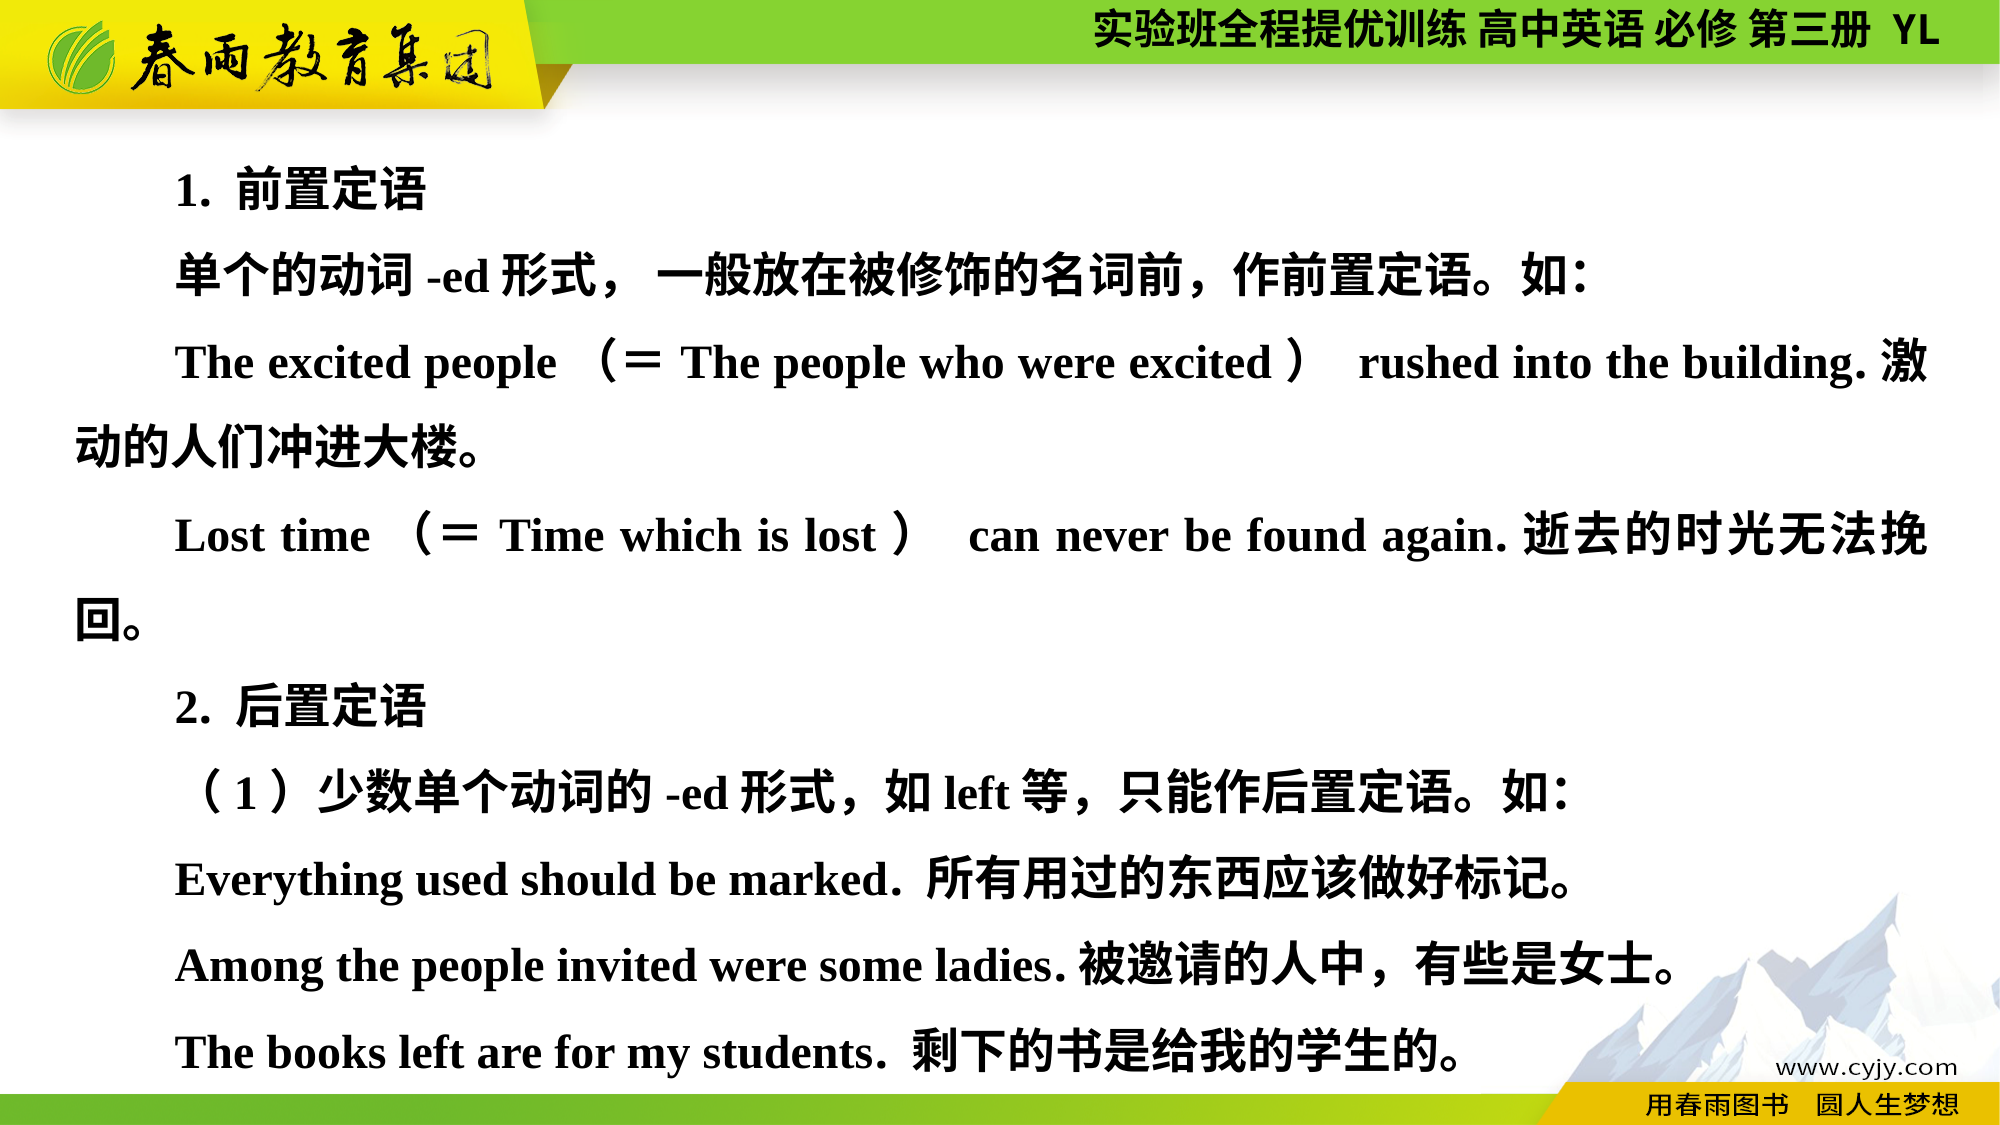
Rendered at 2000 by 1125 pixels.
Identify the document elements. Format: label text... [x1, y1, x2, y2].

picture [0, 0, 2000, 1125]
list 1. 前置定语 单个的动词-ed形式， 一般放在被修饰的名词前，作前置定语。如： The excited people（＝The people who were excited） rushed into the building.激动的人们冲进大楼。 Lost time（＝Time which is lost） can never be found again.逝去的时光无法挽回。 2. 后置定语 （1）少数单个动词的-ed形式，如left等，只能作后置定语。如： Everything used should be marked. 所有用过的东西应该做好标记。 Among the people invited were some ladies.被邀请的人中，有些是女士。 The books left are for my students. 剩下的书是给我的学生的。 [59, 122, 1944, 998]
